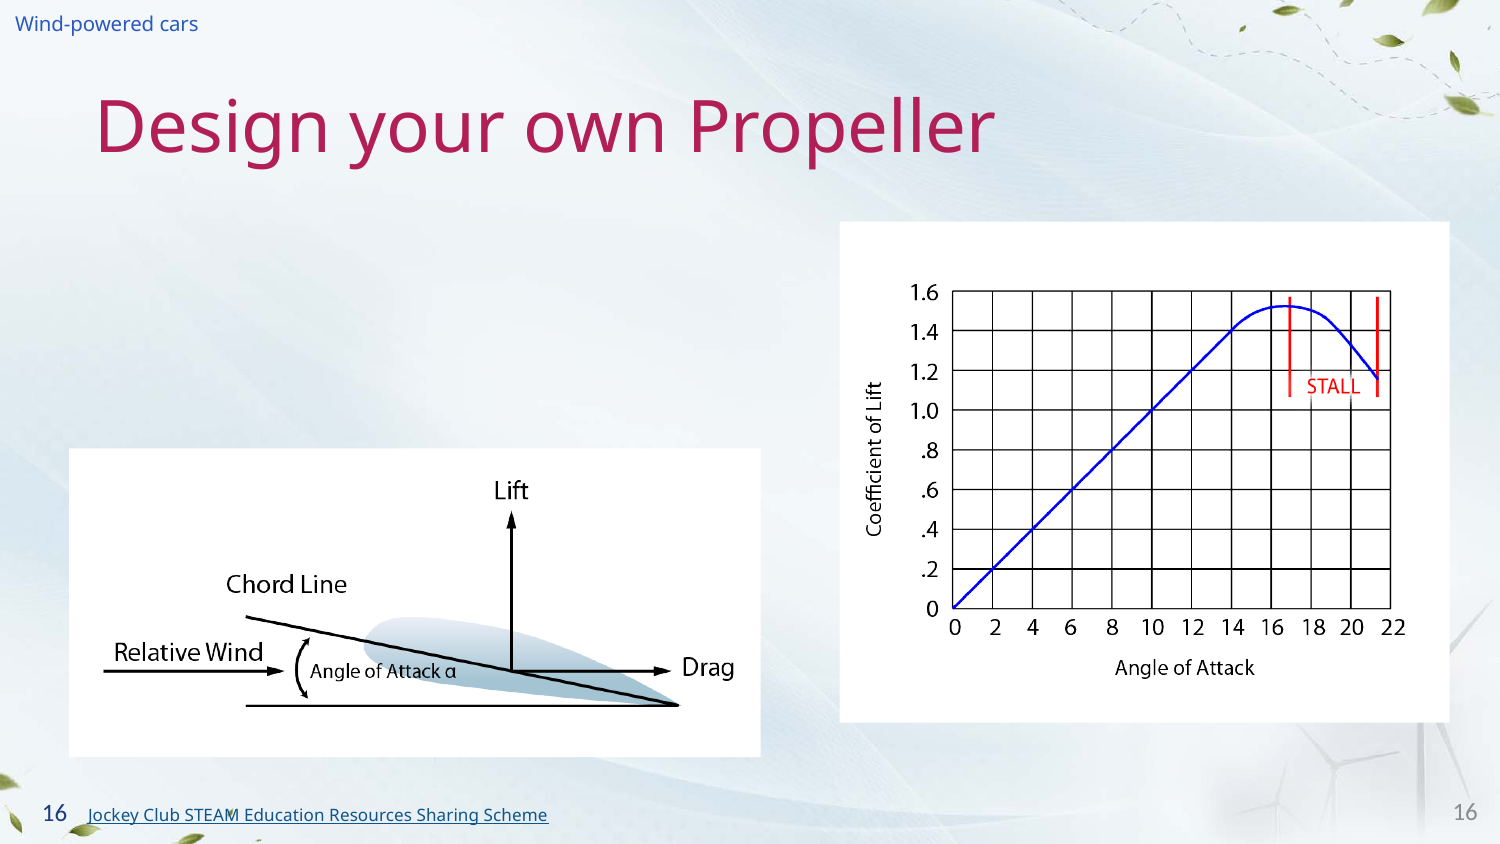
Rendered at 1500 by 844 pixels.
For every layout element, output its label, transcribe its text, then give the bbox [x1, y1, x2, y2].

slide_number 16 [1405, 786, 1490, 832]
text_box [838, 219, 1452, 725]
text_box [67, 446, 763, 759]
title Design your own Propeller [83, 75, 1141, 238]
picture [0, 0, 1500, 844]
